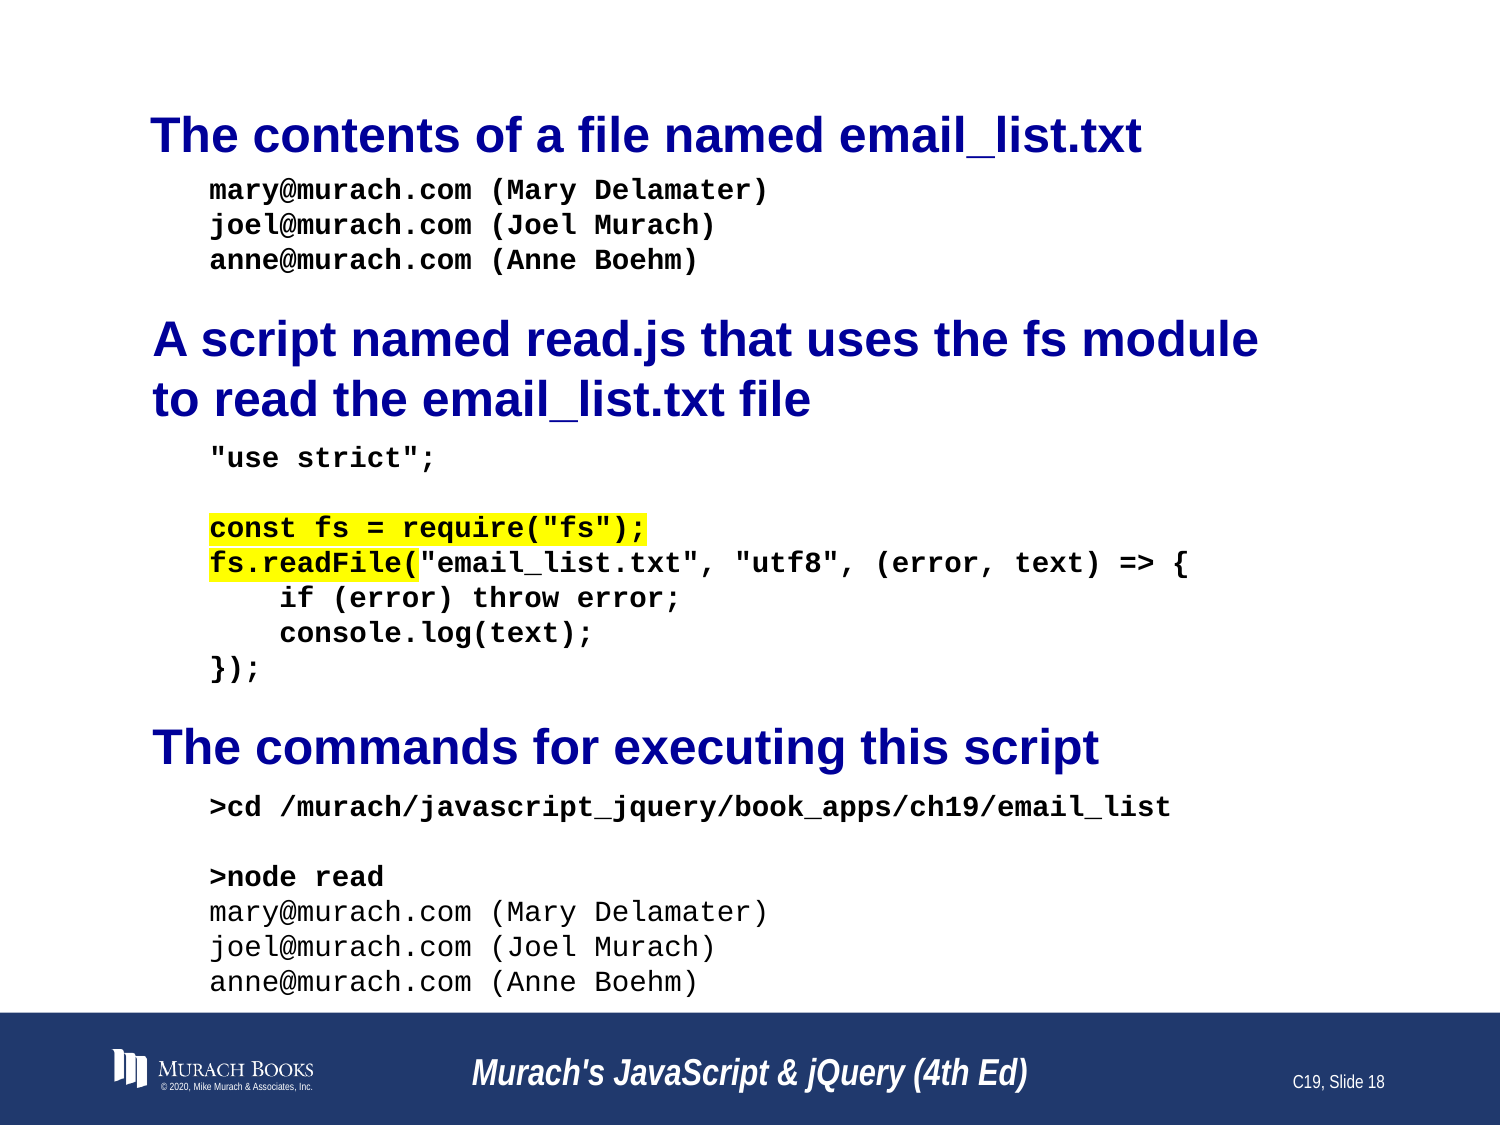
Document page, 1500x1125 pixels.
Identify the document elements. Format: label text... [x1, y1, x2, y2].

list mary@murach.com (Mary Delamater) joel@murach.com (Joel Murach) anne@murach.com (Anne Boehm) A script named read.js that uses the fs module to read the email_list.txt file "use strict"; const fs = require("fs"); fs.readFile("email_list.txt", "utf8", (error, text) => { if (error) throw error; console.log(text); }); The commands for executing this script >cd /murach/javascript_jquery/book_apps/ch19/email_list >node read mary@murach.com (Mary Delamater) joel@murach.com (Joel Murach) anne@murach.com (Anne Boehm) [137, 162, 1350, 963]
slide_number C19, Slide 18 [1087, 1025, 1400, 1100]
footer © 2020, Mike Murach & Associates, Inc. [12, 1025, 463, 1100]
slide_number Murach's JavaScript & jQuery (4th Ed) [463, 1025, 1050, 1100]
title The contents of a file named email_list.txt [150, 102, 1350, 162]
